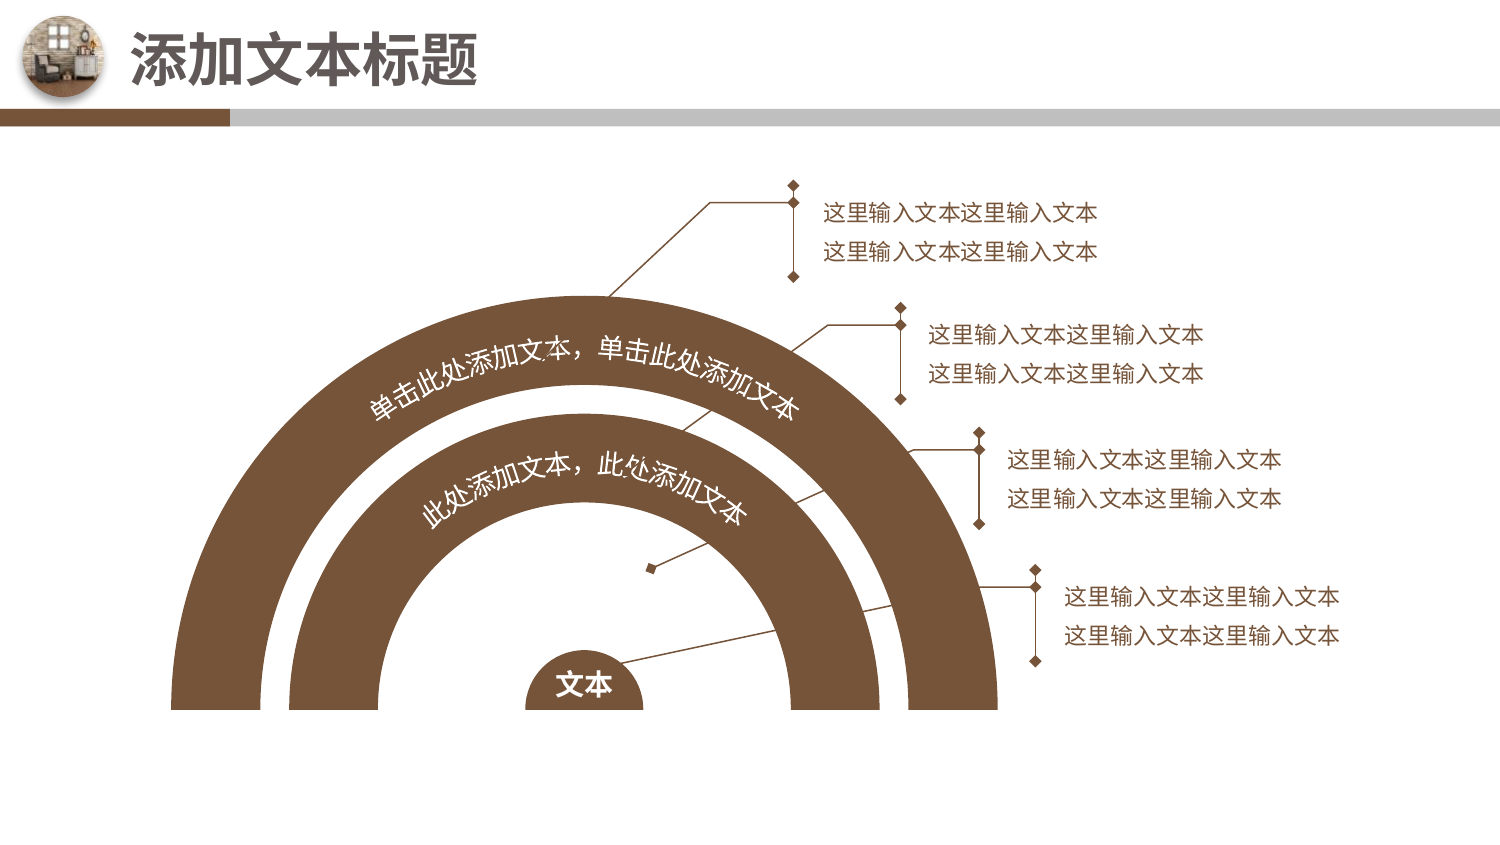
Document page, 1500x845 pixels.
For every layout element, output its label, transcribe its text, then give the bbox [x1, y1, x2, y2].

text_box 这里输入文本这里输入文本 这里输入文本这里输入文本 [808, 186, 1470, 277]
text_box 这里输入文本这里输入文本 这里输入文本这里输入文本 [998, 433, 1500, 524]
picture [22, 15, 104, 98]
text_box 添加文本标题 [114, 15, 969, 101]
text_box 这里输入文本这里输入文本 这里输入文本这里输入文本 [610, 179, 800, 295]
text_box 这里输入文本这里输入文本 这里输入文本这里输入文本 [998, 308, 1494, 399]
text_box 这里输入文本这里输入文本 这里输入文本这里输入文本 [1050, 570, 1500, 661]
text_box 这里输入文本这里输入文本 这里输入文本这里输入文本 [998, 563, 1042, 668]
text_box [171, 295, 998, 844]
